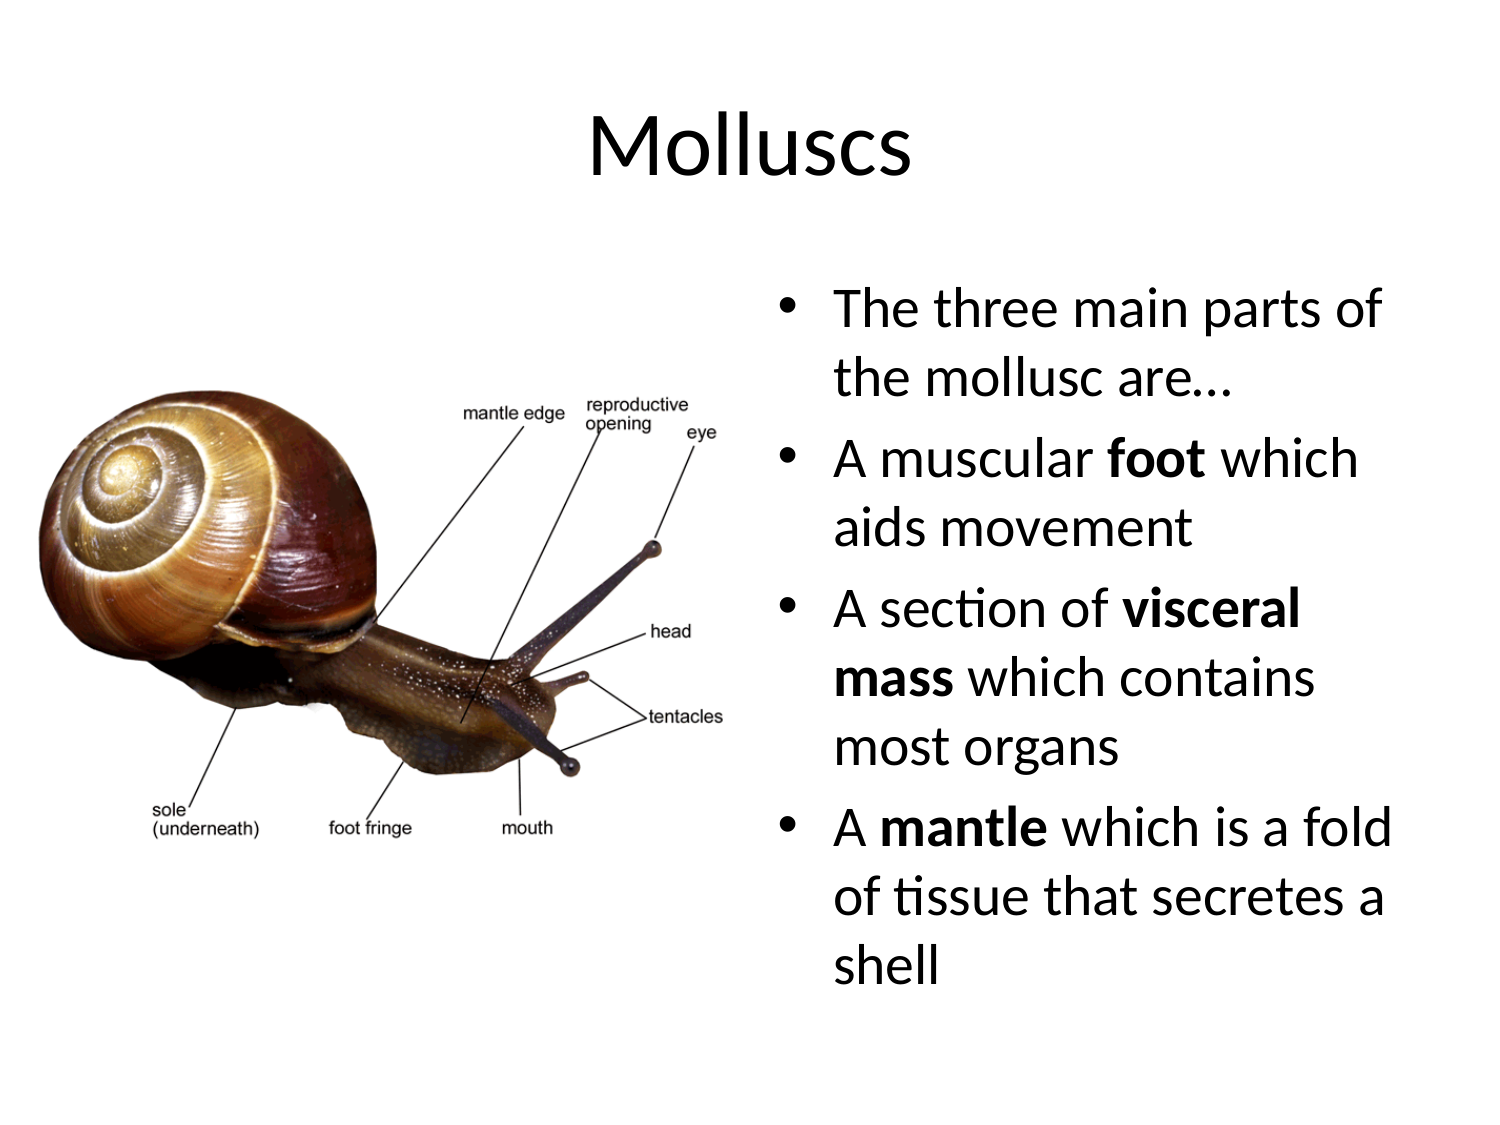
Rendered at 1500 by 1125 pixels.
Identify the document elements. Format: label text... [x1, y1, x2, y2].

title Molluscs [75, 45, 1425, 233]
picture [12, 362, 748, 849]
list The three main parts of the mollusc are… A muscular foot which aids movement A section of visceral mass which contains most organs A mantle which is a fold of tissue that secretes a shell [762, 262, 1425, 1005]
